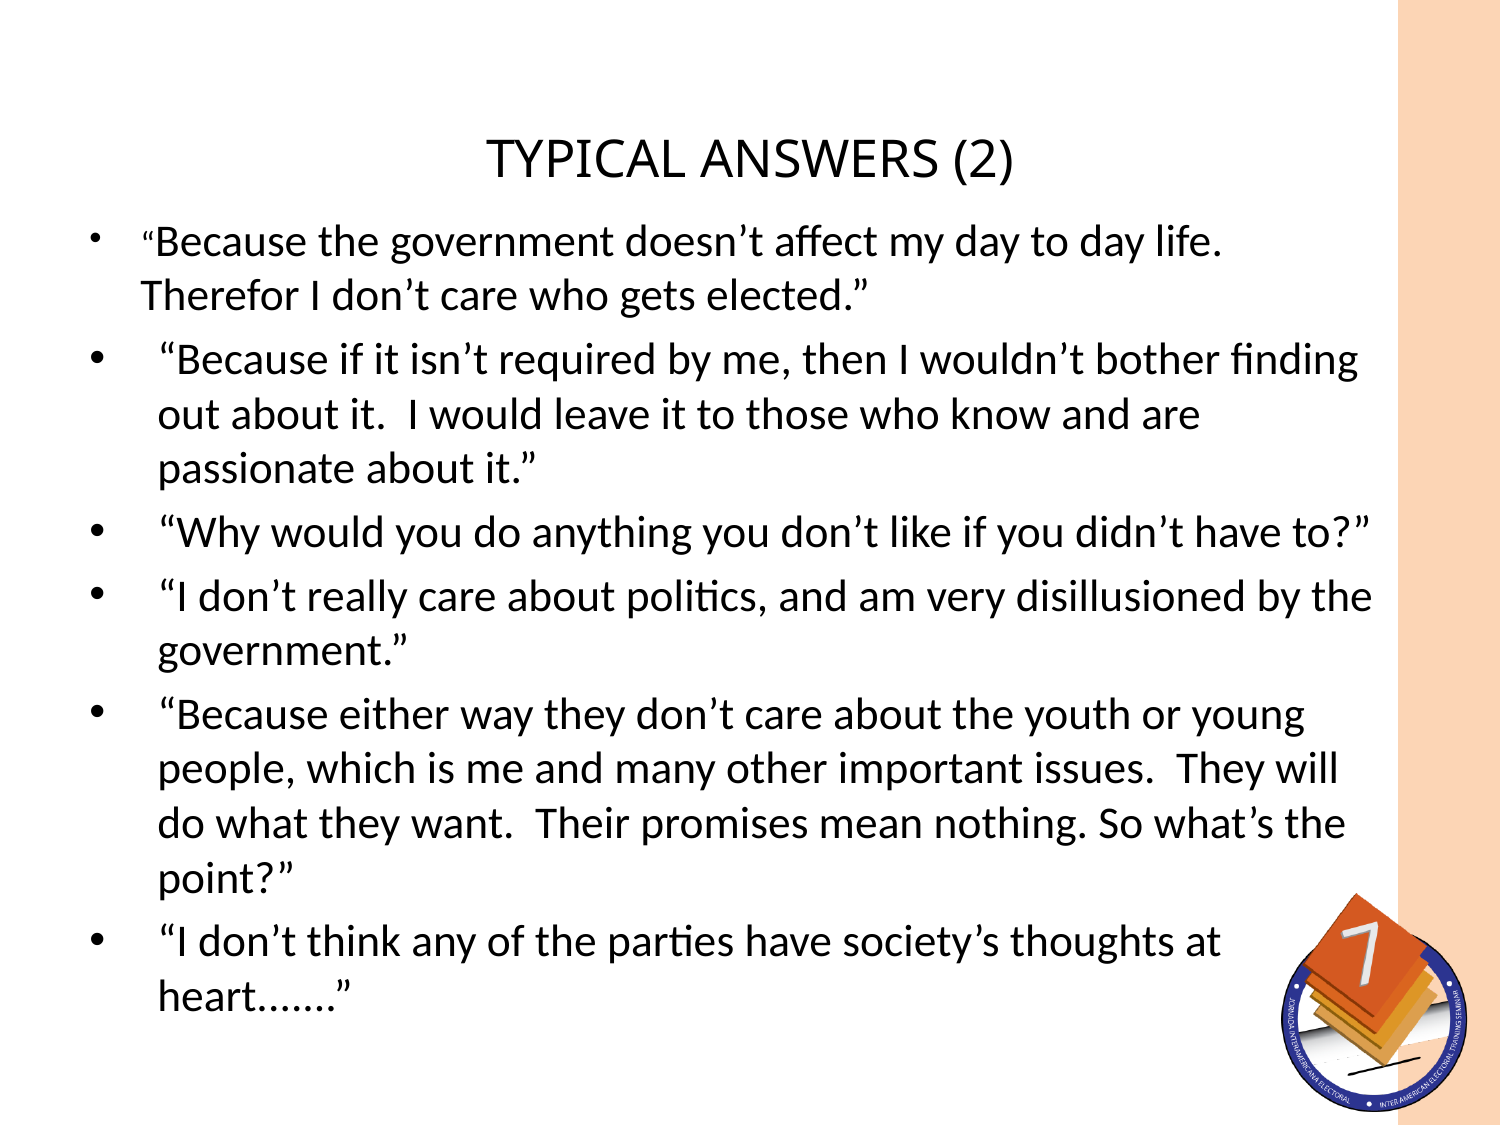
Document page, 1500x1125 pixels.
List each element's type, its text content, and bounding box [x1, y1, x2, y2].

picture [1281, 893, 1471, 1112]
list “Because the government doesn’t affect my day to day life. Therefor I don’t care who gets elected.” “Because if it isn’t required by me, then I wouldn’t bother finding out about it. I would leave it to those who know and are passionate about it.” “Why would you do anything you don’t like if you didn’t have to?” “I don’t really care about politics, and am very disillusioned by the government.” “Because either way they don’t care about the youth or young people, which is me and many other important issues. They will do what they want. Their promises mean nothing. So what’s the point?” “I don’t think any of the parties have society’s thoughts at heart.......” [74, 203, 1412, 1036]
text_box TYPICAL ANSWERS (2) [74, 62, 1398, 203]
text_box [1398, 0, 1500, 1125]
